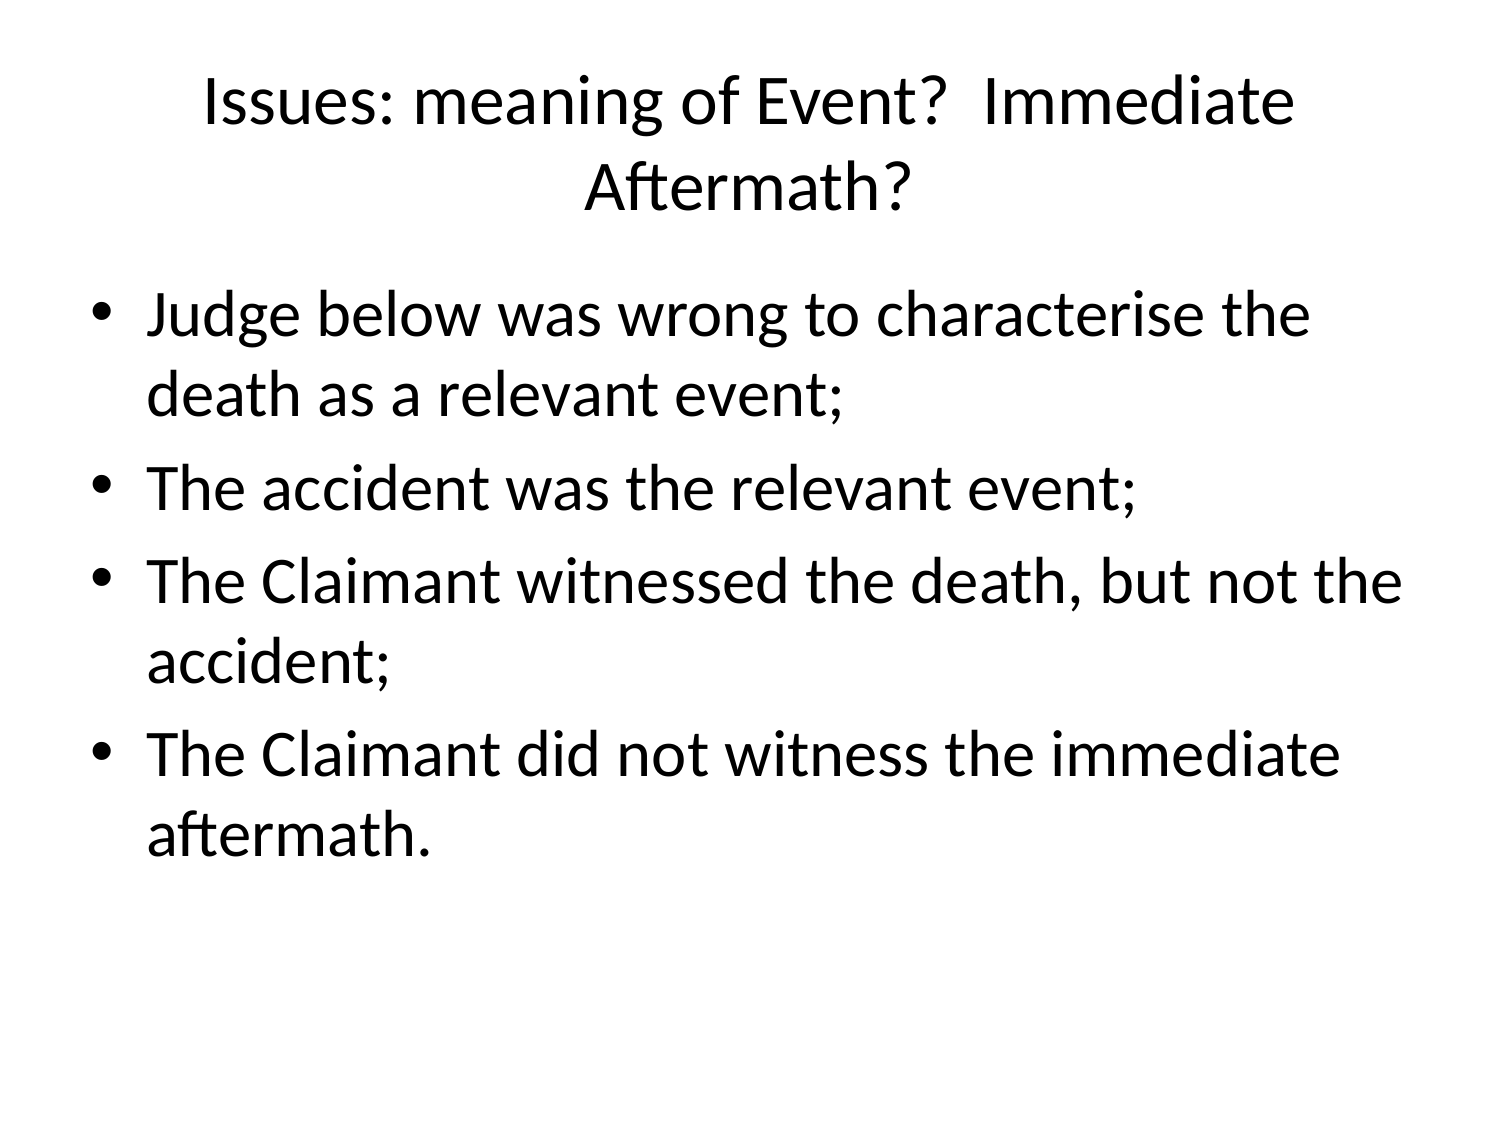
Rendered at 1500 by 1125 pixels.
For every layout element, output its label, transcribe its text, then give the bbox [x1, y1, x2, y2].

title Issues: meaning of Event? Immediate Aftermath? [75, 45, 1425, 233]
list Judge below was wrong to characterise the death as a relevant event; The accident was the relevant event; The Claimant witnessed the death, but not the accident; The Claimant did not witness the immediate aftermath. [75, 262, 1425, 1005]
